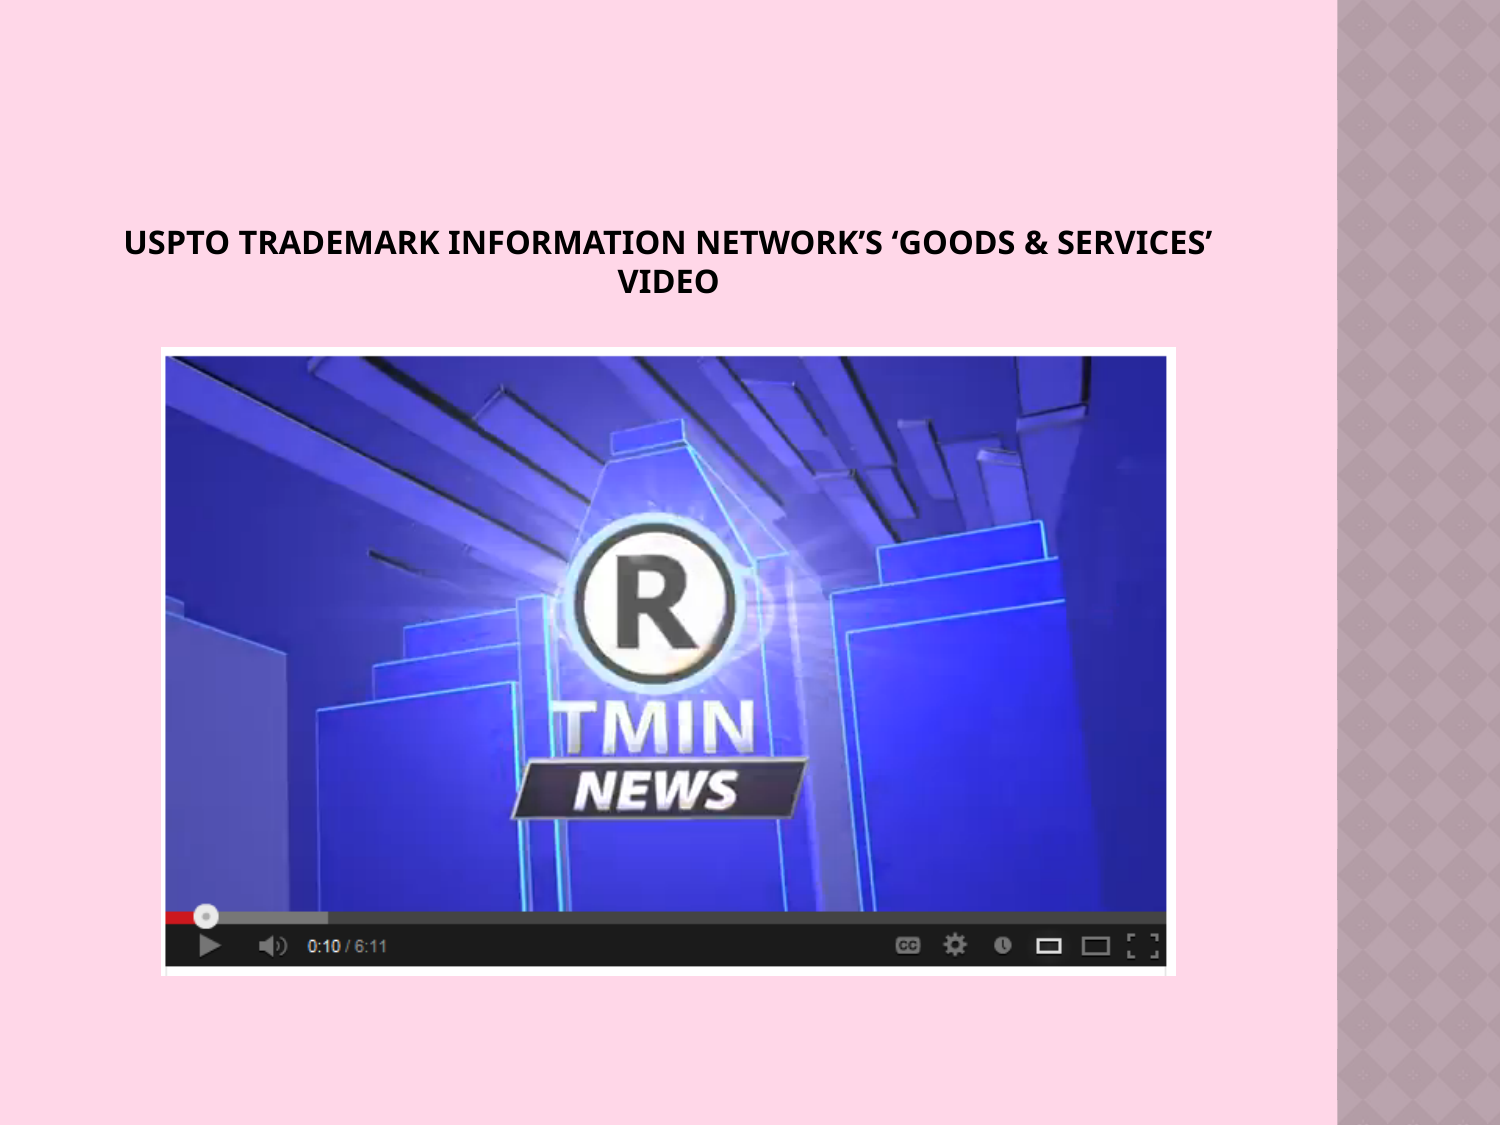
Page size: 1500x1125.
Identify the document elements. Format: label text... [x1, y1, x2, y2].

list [161, 347, 1177, 976]
title USPTO Trademark Information Network’s ‘Goods & Services’ video [75, 62, 1263, 300]
